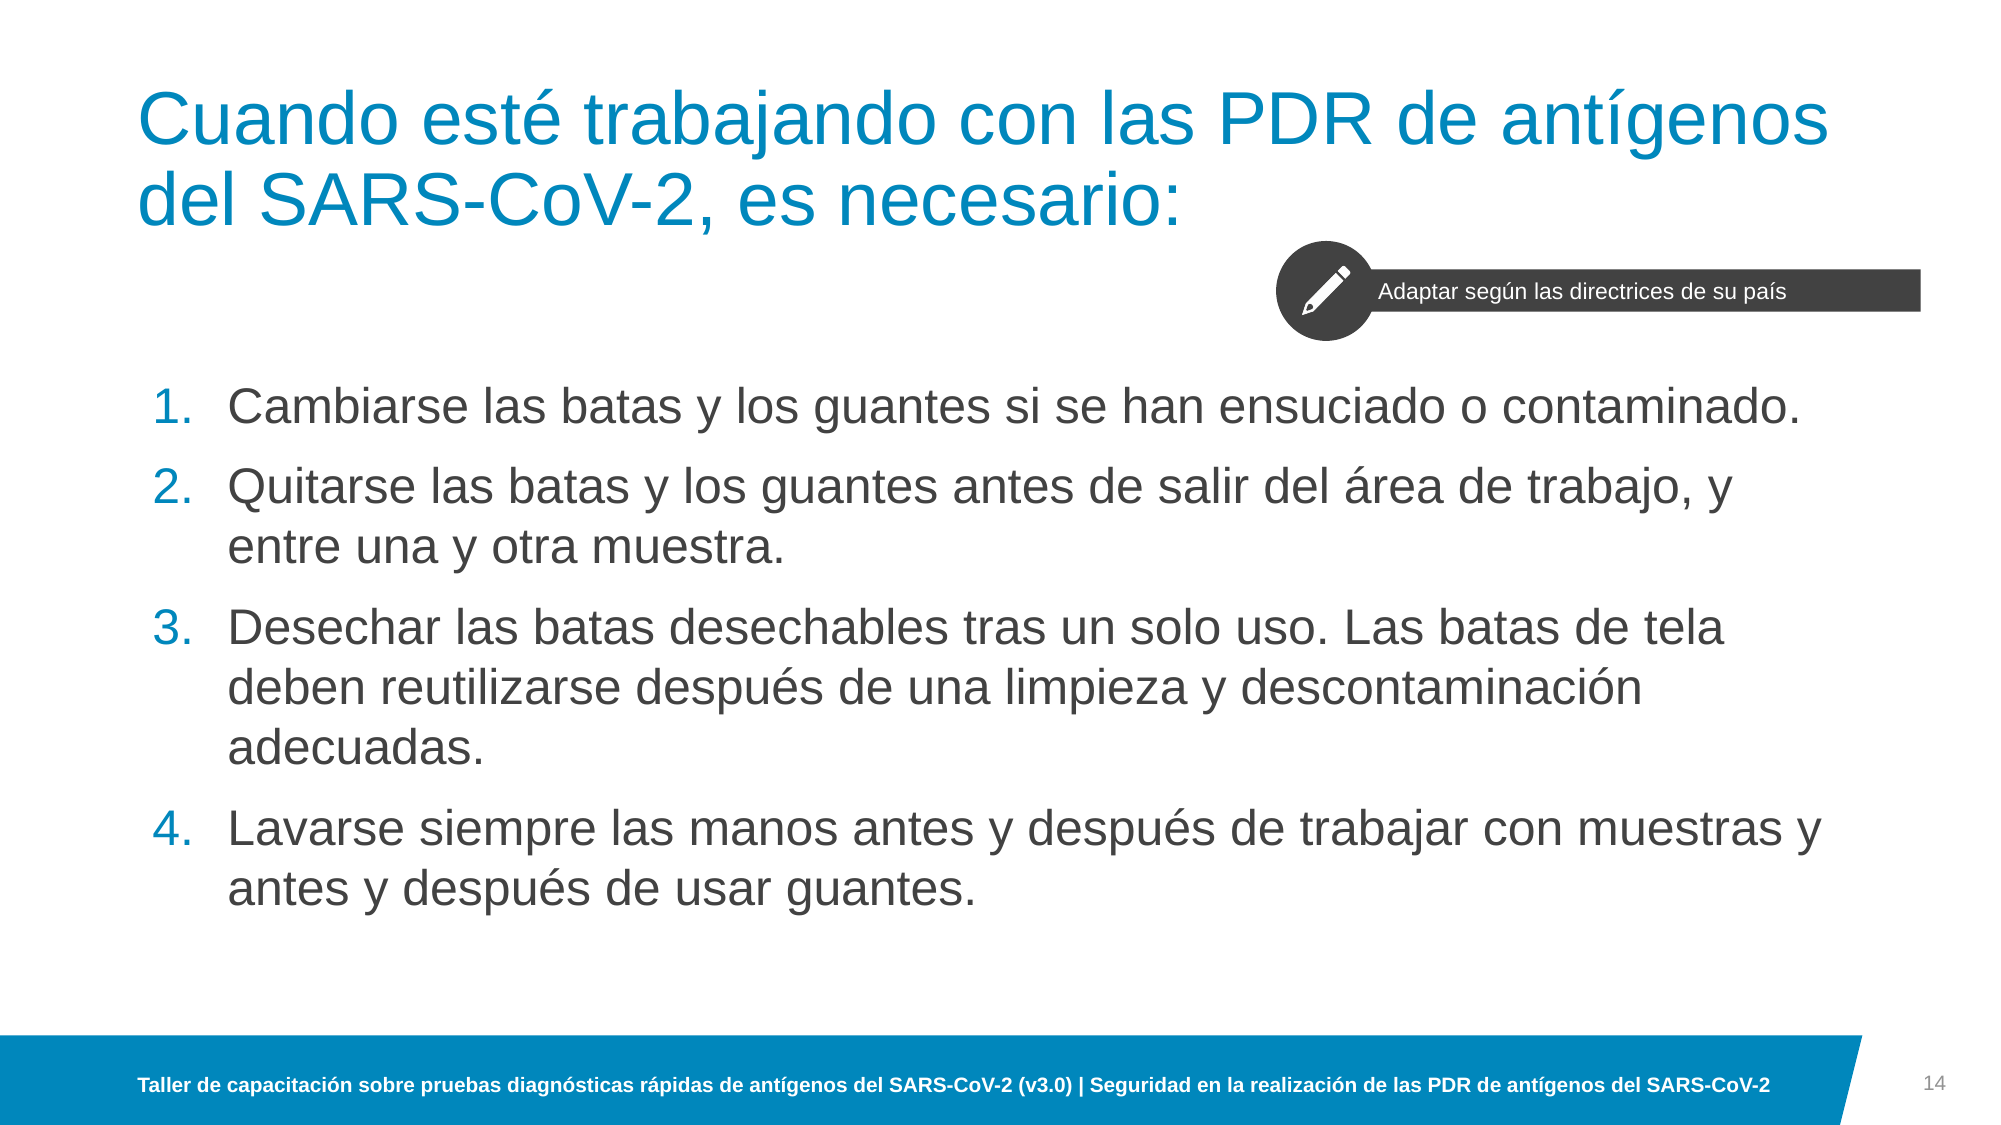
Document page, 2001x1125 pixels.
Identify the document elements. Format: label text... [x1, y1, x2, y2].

footer Taller de capacitación sobre pruebas diagnósticas rápidas de antígenos del SARS-CoV-2 (v3.0) | Seguridad en la realización de las PDR de antígenos del SARS-CoV-2 [137, 1042, 1793, 1125]
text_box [1277, 241, 1921, 340]
title Cuando esté trabajando con las PDR de antígenos del SARS-CoV-2, es necesario: [137, 87, 1863, 242]
list Cambiarse las batas y los guantes si se han ensuciado o contaminado. Quitarse las batas y los guantes antes de salir del área de trabajo, y entre una y otra muestra. Desechar las batas desechables tras un solo uso. Las batas de tela deben reutilizarse después de una limpieza y descontaminación adecuadas. Lavarse siempre las manos antes y después de trabajar con muestras y antes y después de usar guantes. [137, 284, 1863, 1014]
slide_number 14 [1862, 1035, 1947, 1125]
